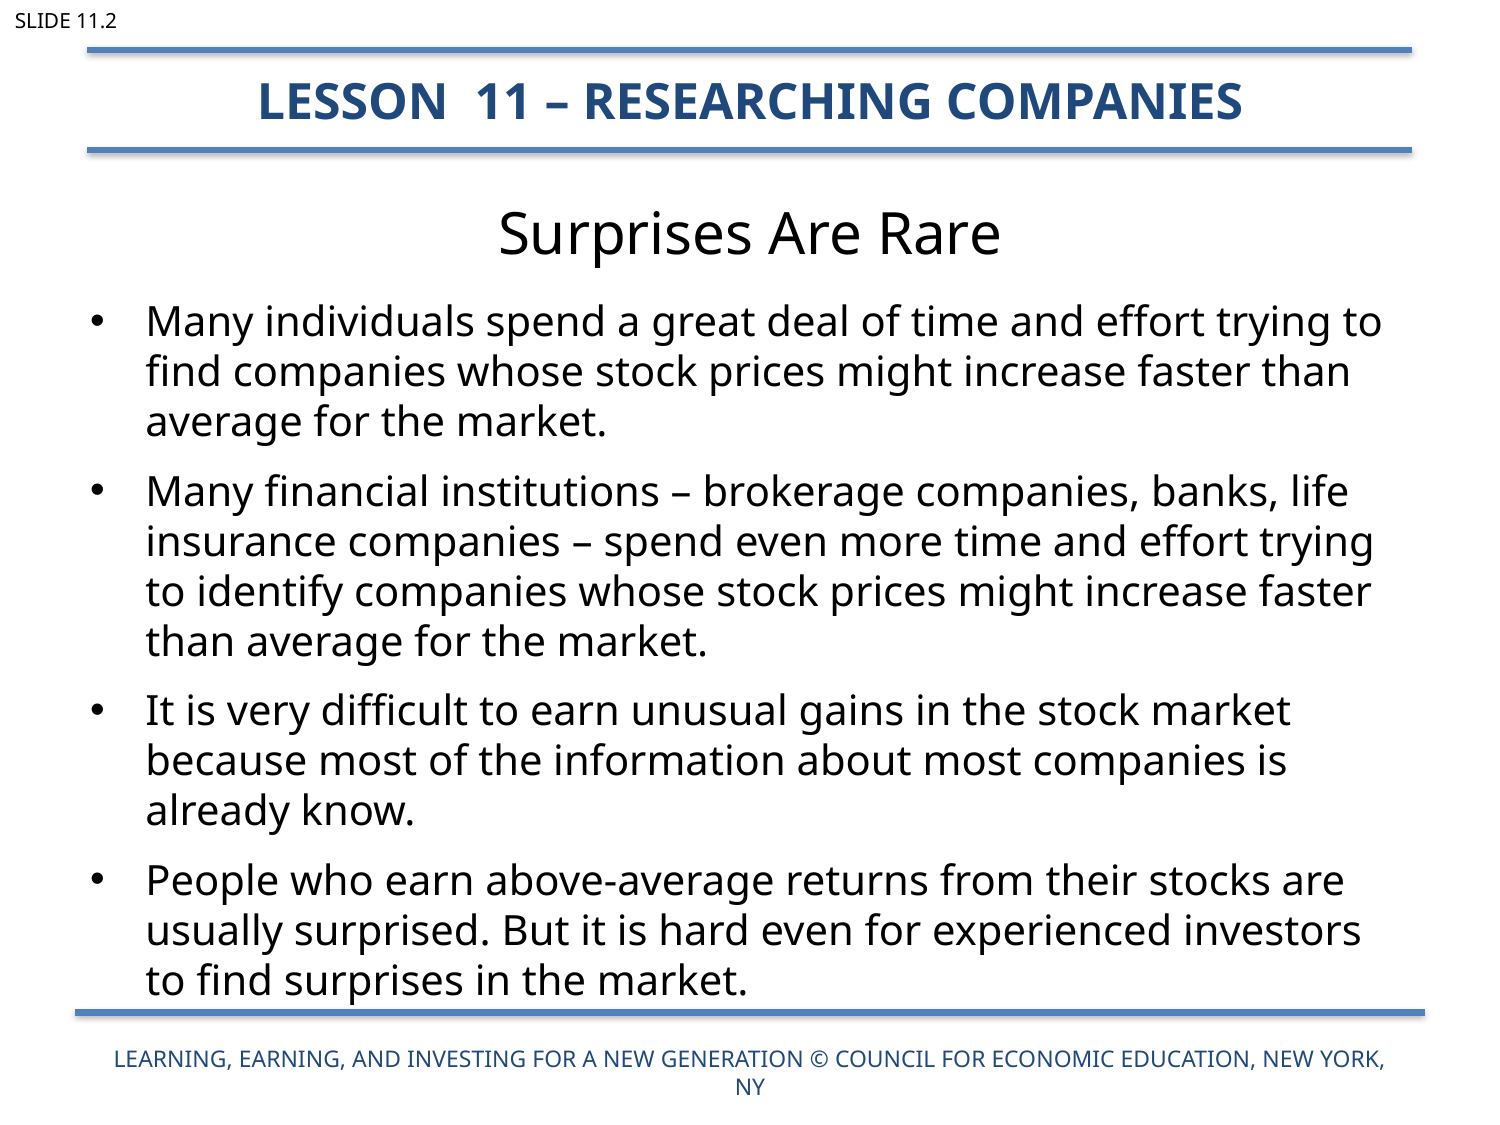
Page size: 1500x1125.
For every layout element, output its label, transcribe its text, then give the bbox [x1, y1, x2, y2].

list Many individuals spend a great deal of time and effort trying to find companies whose stock prices might increase faster than average for the market. Many financial institutions – brokerage companies, banks, life insurance companies – spend even more time and effort trying to identify companies whose stock prices might increase faster than average for the market. It is very difficult to earn unusual gains in the stock market because most of the information about most companies is already know. People who earn above-average returns from their stocks are usually surprised. But it is hard even for experienced investors to find surprises in the market. [75, 287, 1425, 1013]
title Surprises Are Rare [75, 137, 1425, 287]
text_box Slide 11.2 [0, 0, 213, 40]
text_box Lesson 11 – Researching Companies [125, 62, 1375, 138]
